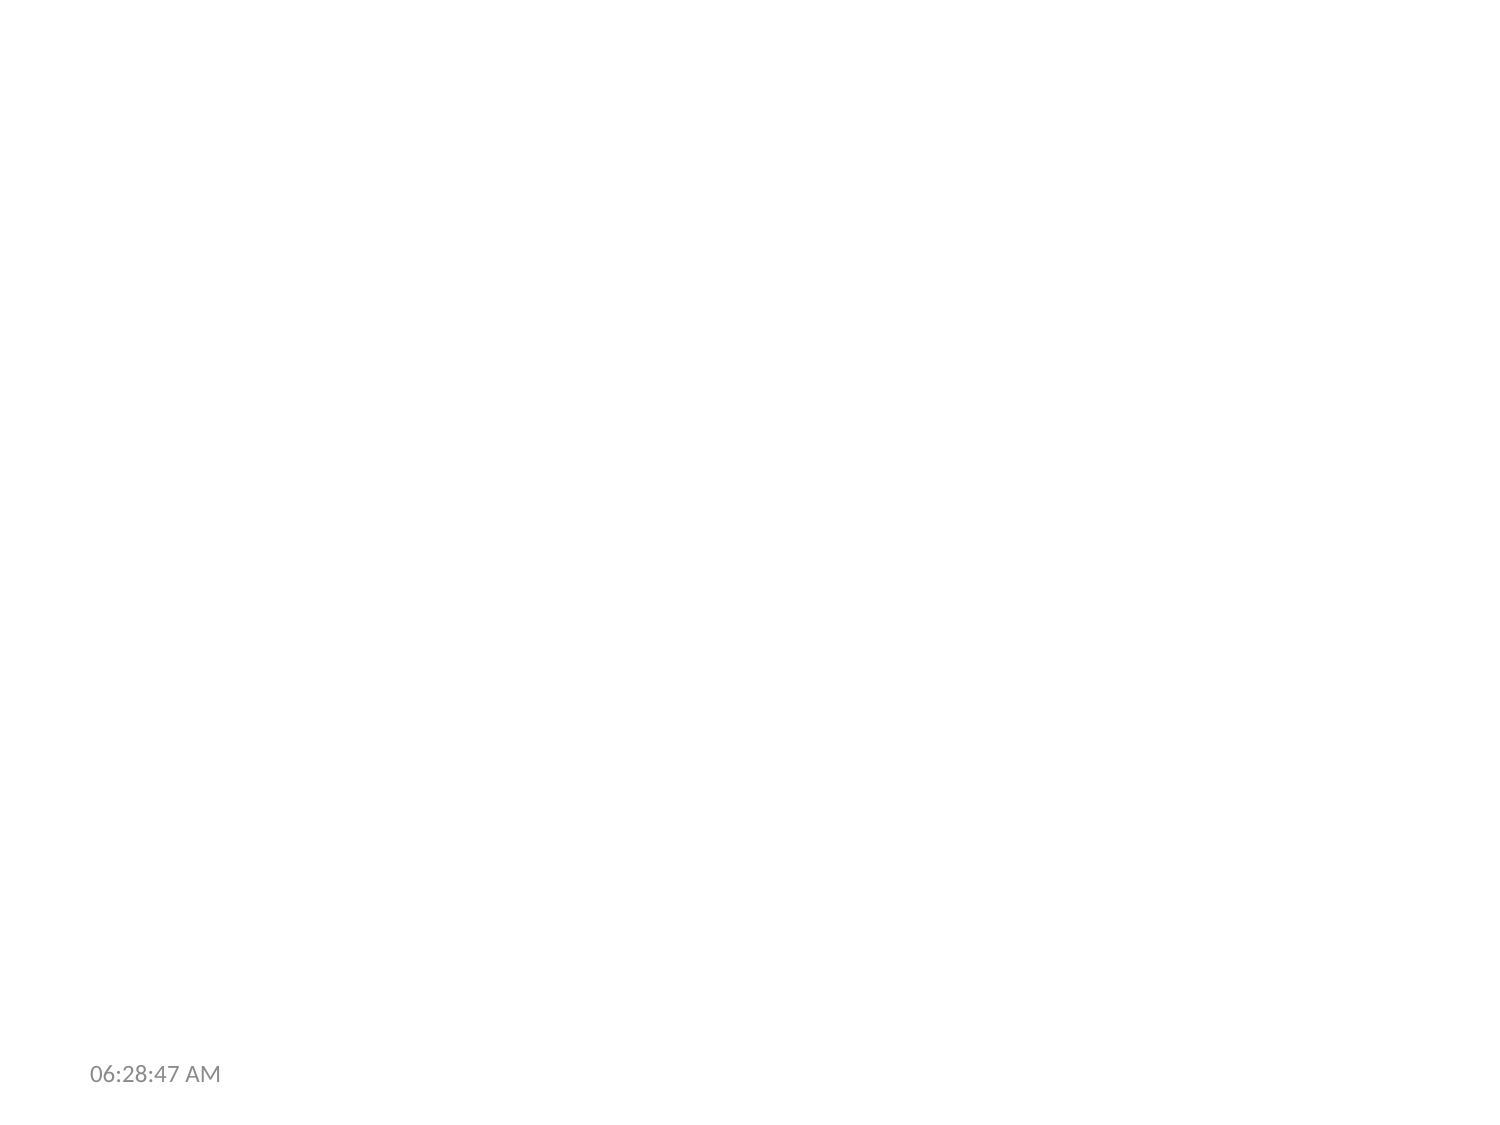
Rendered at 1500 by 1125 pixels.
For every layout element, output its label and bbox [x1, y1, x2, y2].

slide_number [75, 1042, 425, 1103]
